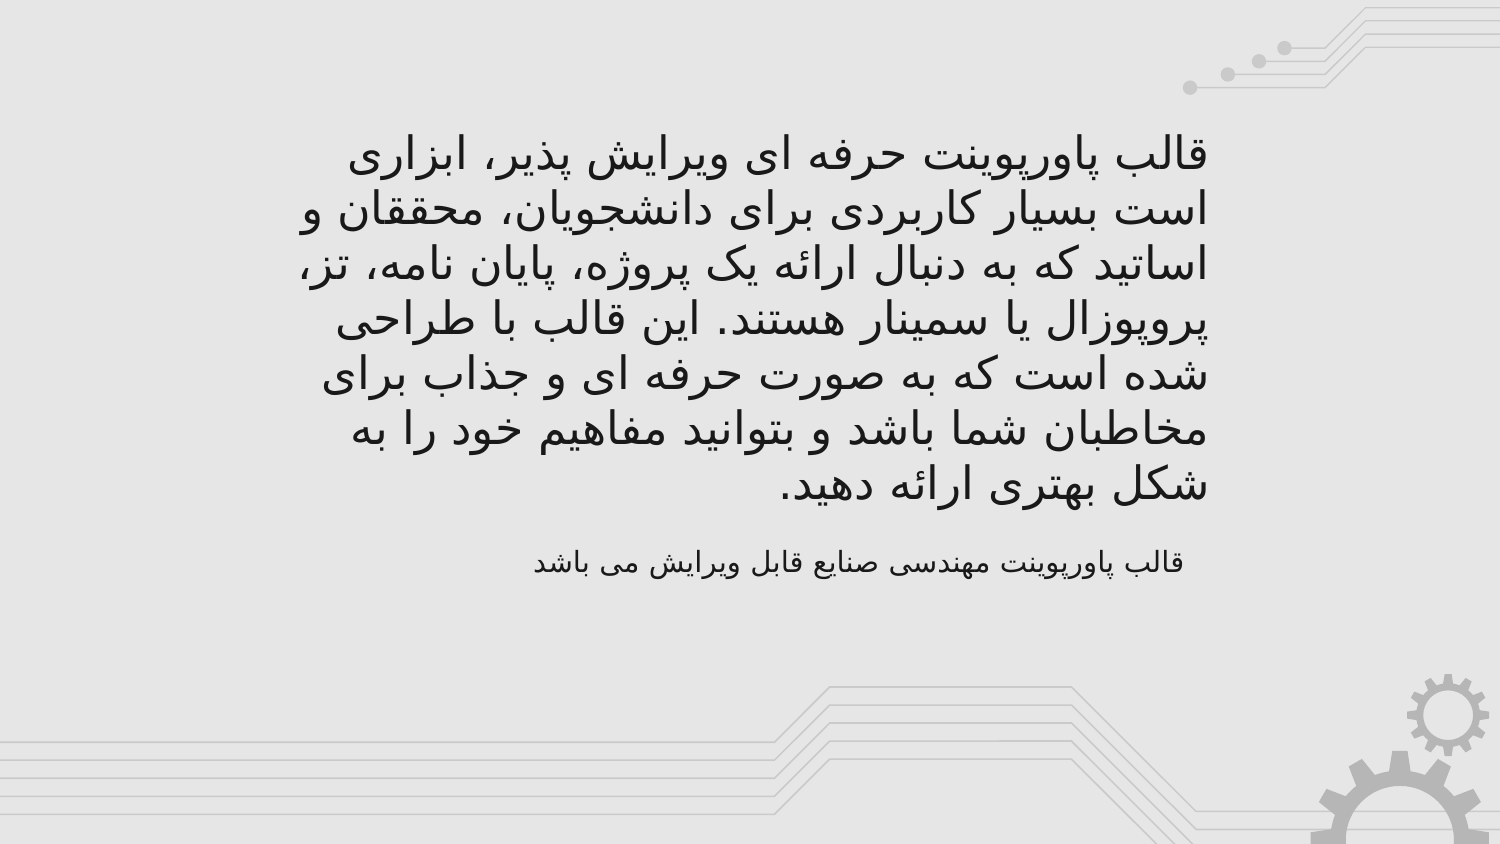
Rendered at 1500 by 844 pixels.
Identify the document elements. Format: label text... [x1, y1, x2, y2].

subtitle قالب پاورپوینت مهندسی صنایع قابل ویرایش می باشد [482, 528, 1226, 607]
title قالب پاورپوینت حرفه ای ویرایش پذیر، ابزاری است بسیار کاربردی برای دانشجویان، محققان و اساتید که به دنبال ارائه یک پروژه، پایان نامه، تز، پروپوزال یا سمینار هستند. این قالب با طراحی شده است که به صورت حرفه ای و جذاب برای مخاطبان شما باشد و بتوانید مفاهیم خود را به شکل بهتری ارائه دهید. [233, 155, 1226, 524]
